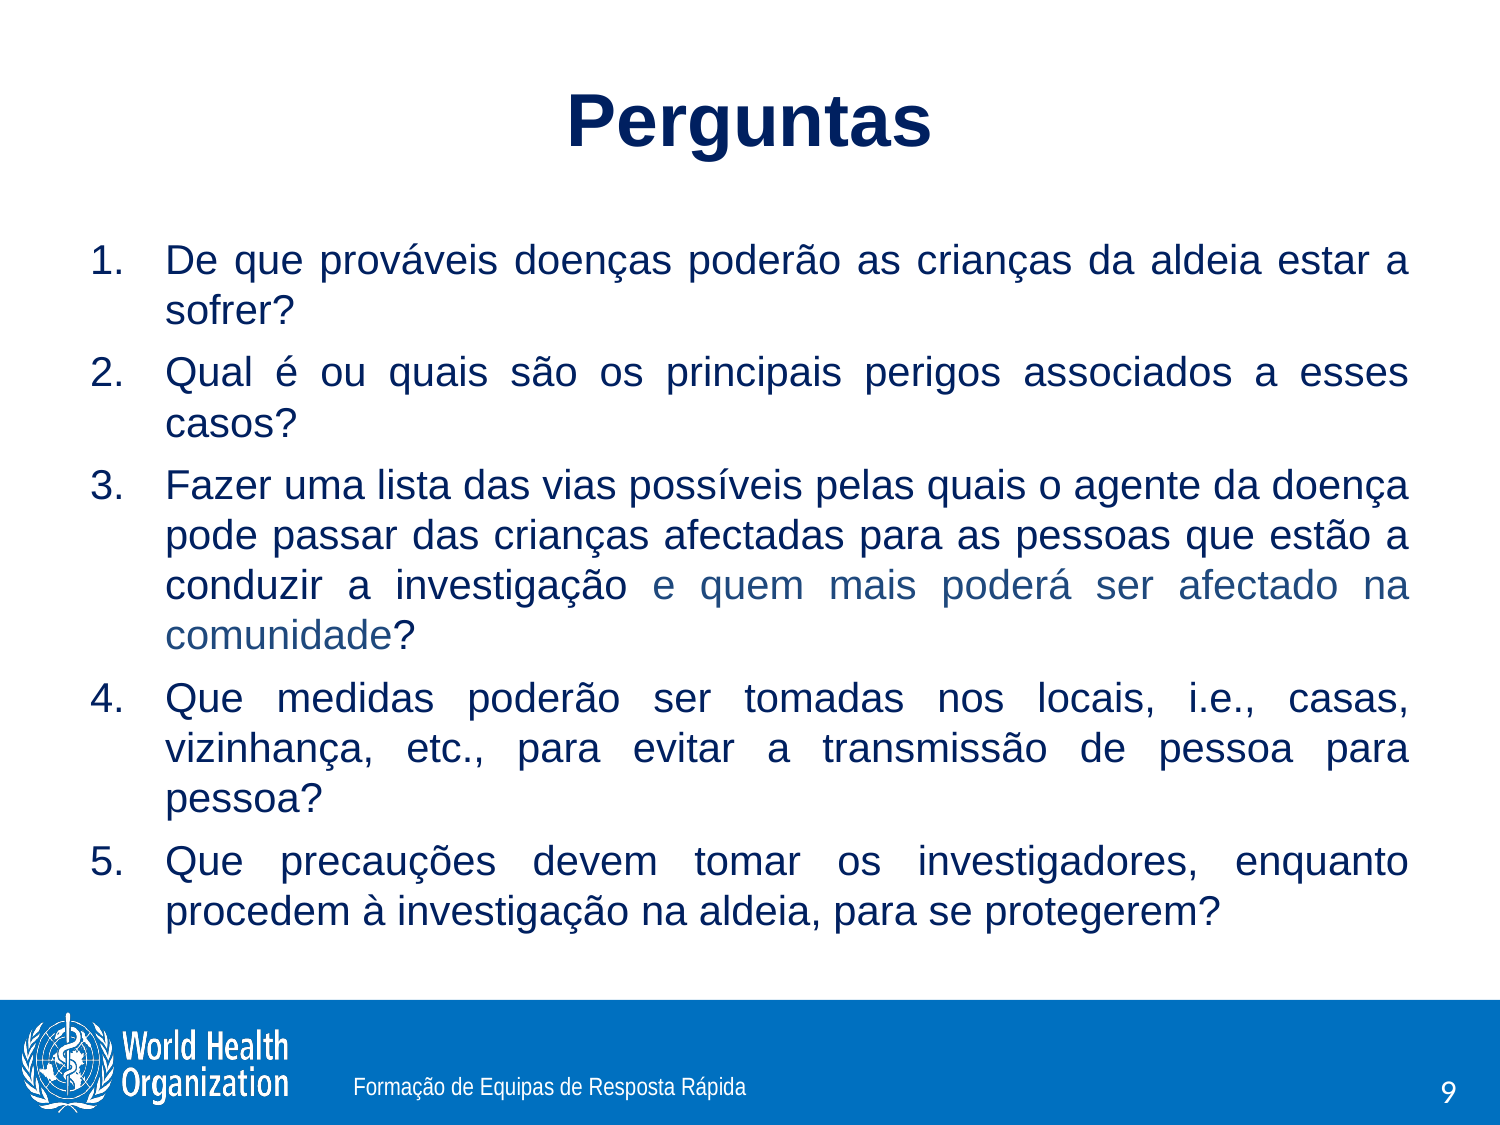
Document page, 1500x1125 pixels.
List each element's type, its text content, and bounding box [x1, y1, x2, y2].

list De que prováveis doenças poderão as crianças da aldeia estar a sofrer? Qual é ou quais são os principais perigos associados a esses casos? Fazer uma lista das vias possíveis pelas quais o agente da doença pode passar das crianças afectadas para as pessoas que estão a conduzir a investigação e quem mais poderá ser afectado na comunidade? Que medidas poderão ser tomadas nos locais, i.e., casas, vizinhança, etc., para evitar a transmissão de pessoa para pessoa? Que precauções devem tomar os investigadores, enquanto procedem à investigação na aldeia, para se protegerem? [75, 224, 1425, 968]
picture [21, 1012, 288, 1113]
title Perguntas [75, 45, 1425, 188]
